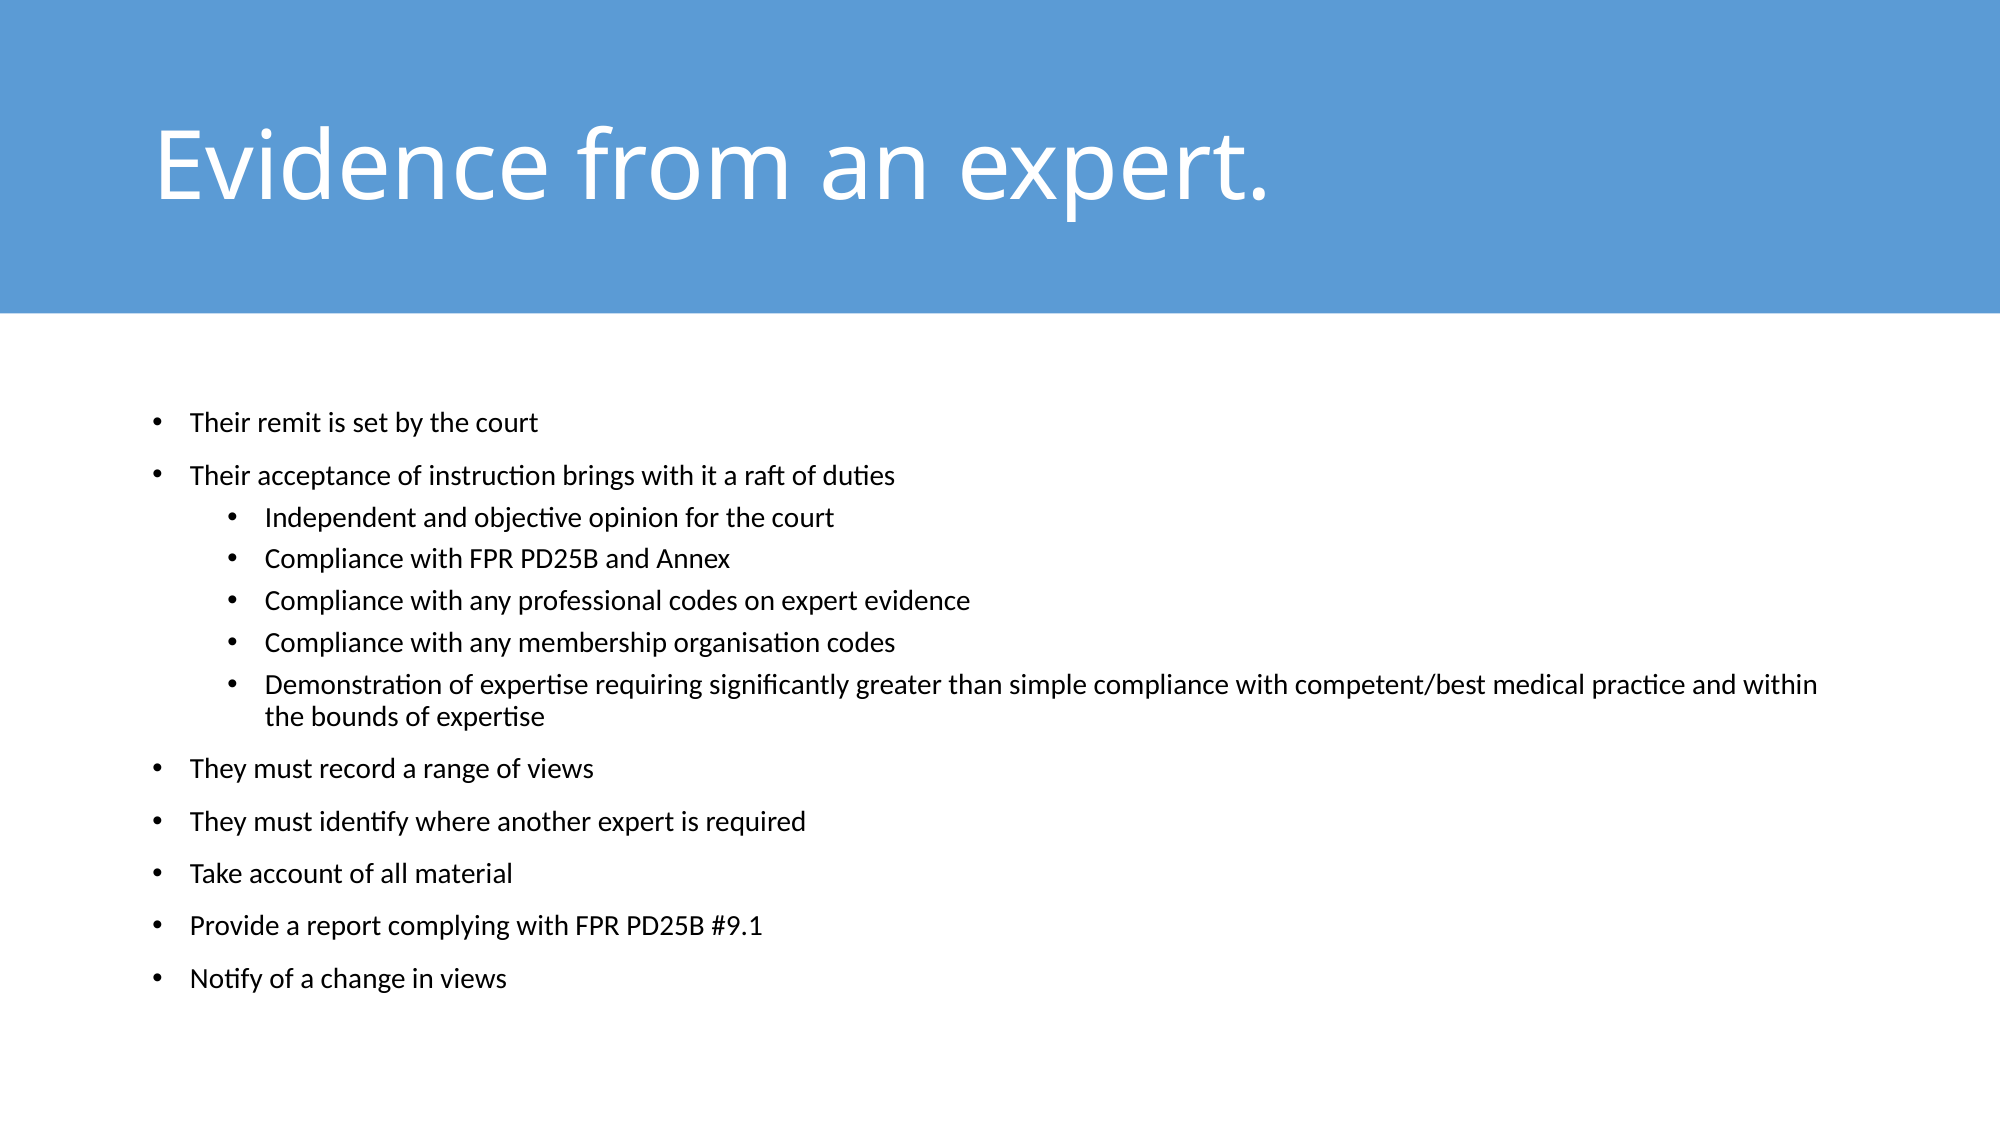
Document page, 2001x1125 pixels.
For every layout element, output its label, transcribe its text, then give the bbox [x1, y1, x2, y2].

list Their remit is set by the court Their acceptance of instruction brings with it a raft of duties Independent and objective opinion for the court Compliance with FPR PD25B and Annex Compliance with any professional codes on expert evidence Compliance with any membership organisation codes Demonstration of expertise requiring significantly greater than simple compliance with competent/best medical practice and within the bounds of expertise They must record a range of views They must identify where another expert is required Take account of all material Provide a report complying with FPR PD25B #9.1 Notify of a change in views [137, 399, 1863, 1014]
title Evidence from an expert. [137, 59, 1863, 278]
text_box [0, 0, 2000, 314]
